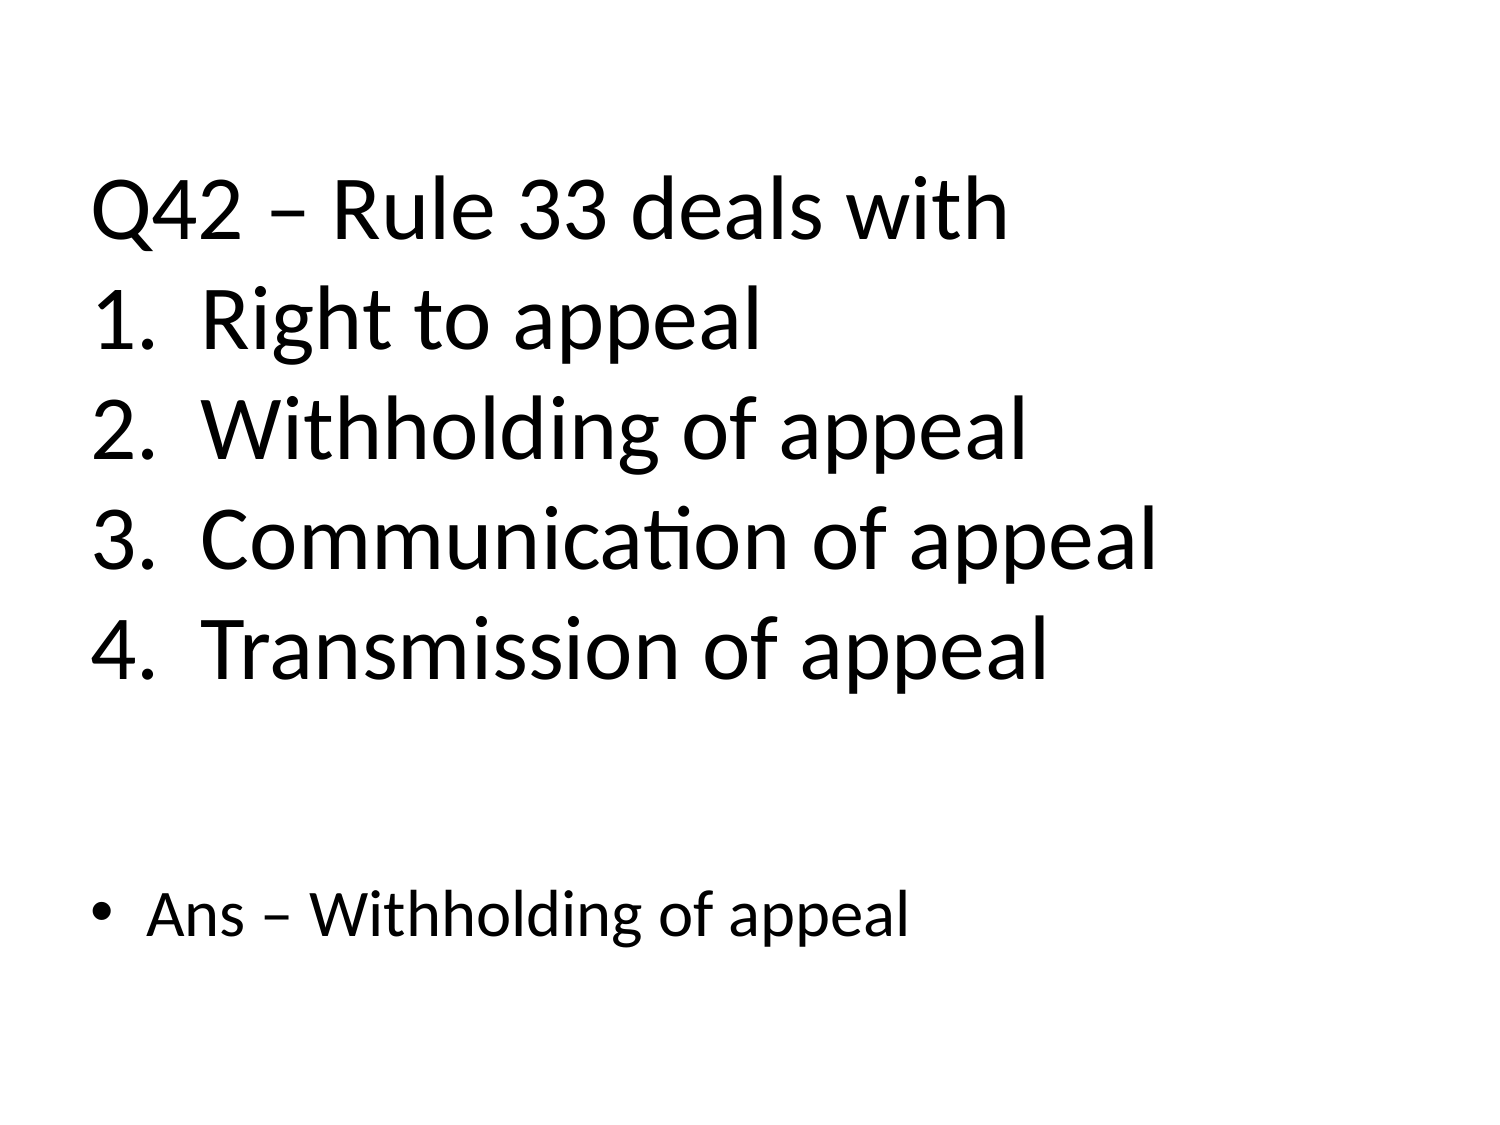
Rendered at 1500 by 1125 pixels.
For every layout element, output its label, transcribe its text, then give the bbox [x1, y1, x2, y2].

list Ans – Withholding of appeal [75, 862, 1425, 1005]
title Q42 – Rule 33 deals with 1. Right to appeal 2. Withholding of appeal 3. Communication of appeal 4. Transmission of appeal [75, 45, 1425, 800]
